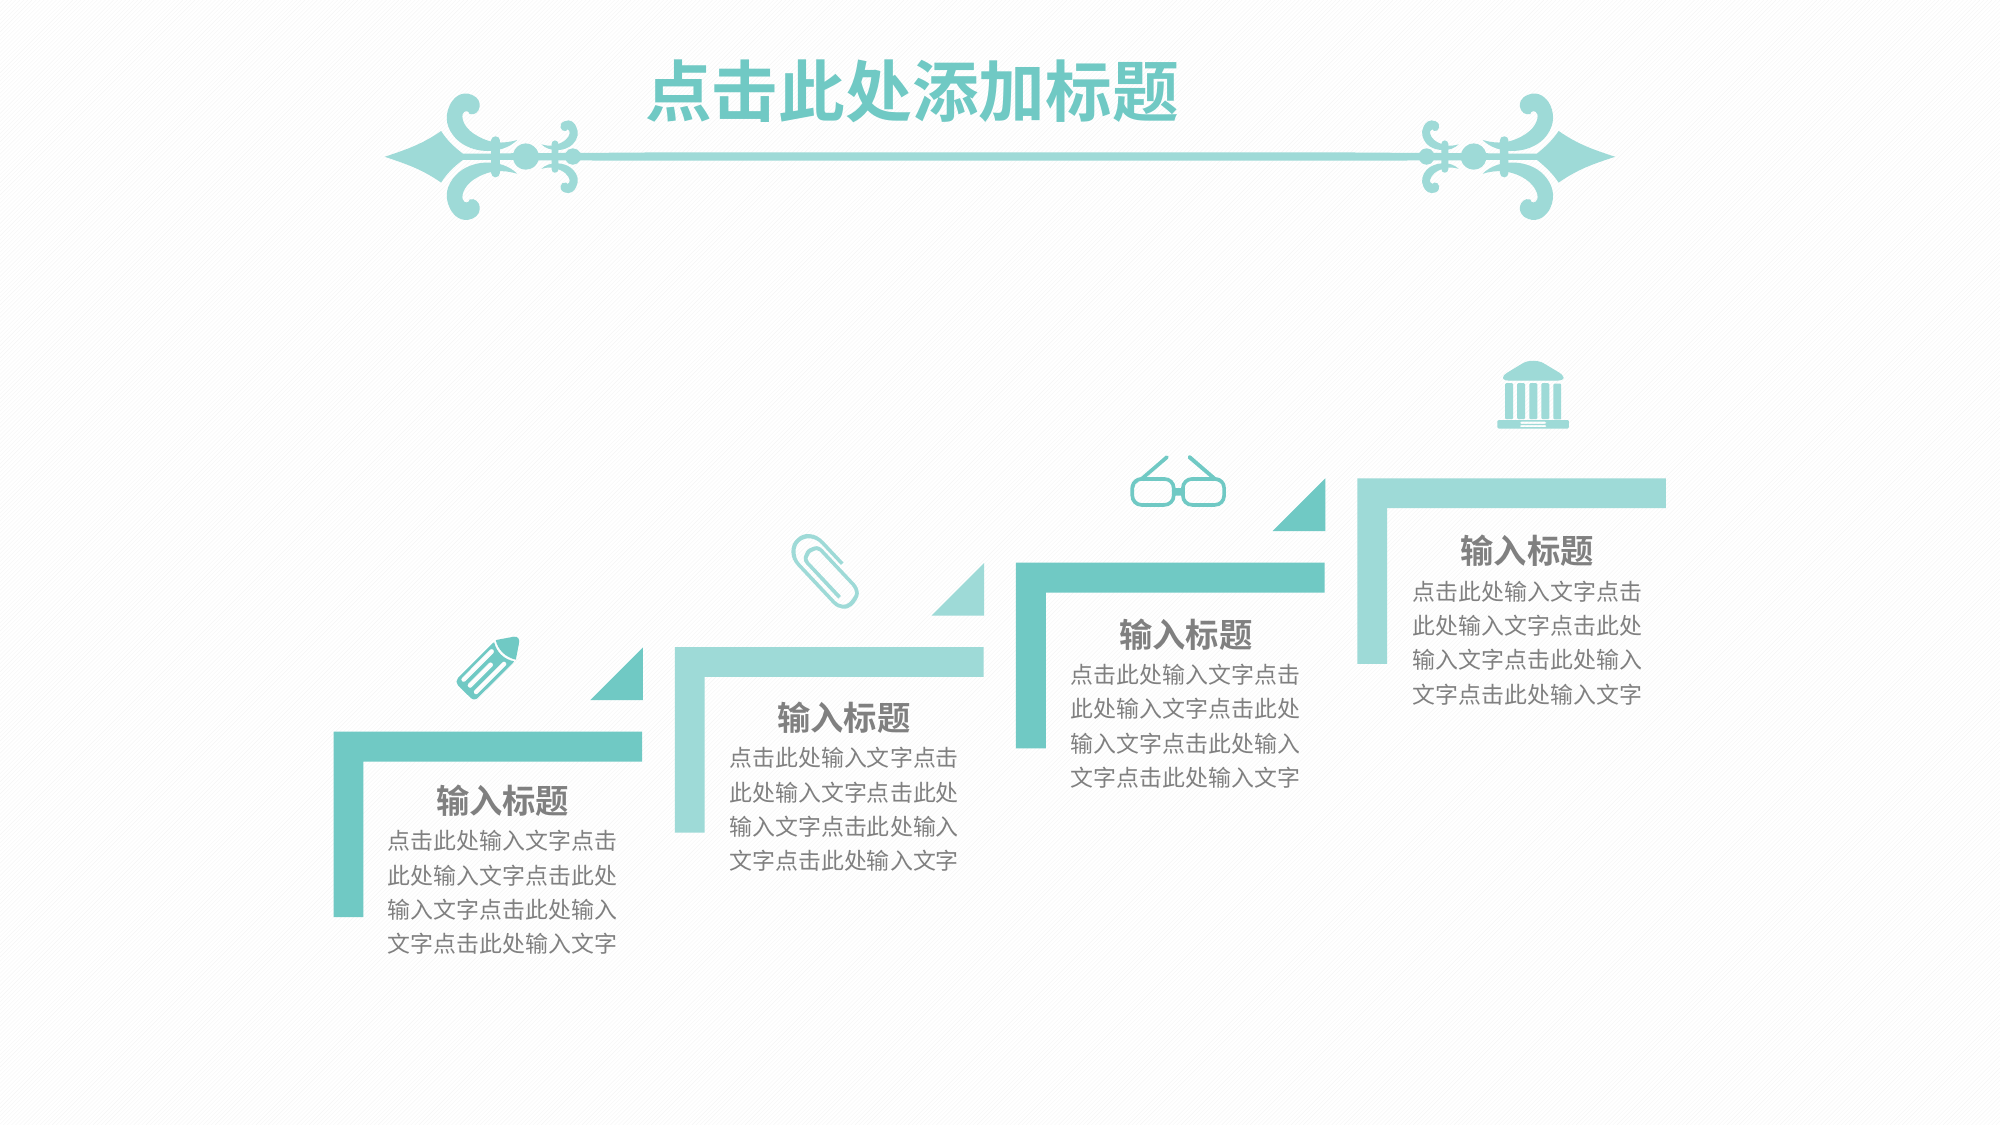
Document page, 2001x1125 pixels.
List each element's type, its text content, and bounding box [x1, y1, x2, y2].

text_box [333, 478, 1666, 918]
text_box [1187, 455, 1220, 478]
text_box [384, 90, 1616, 224]
text_box 点击此处添加标题 [630, 42, 1370, 90]
text_box 输入标题 点击此处输入文字点击此处输入文字点击此处输入文字点击此处输入文字点击此处输入文字 [364, 918, 641, 965]
text_box [1137, 455, 1169, 478]
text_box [1497, 360, 1569, 429]
